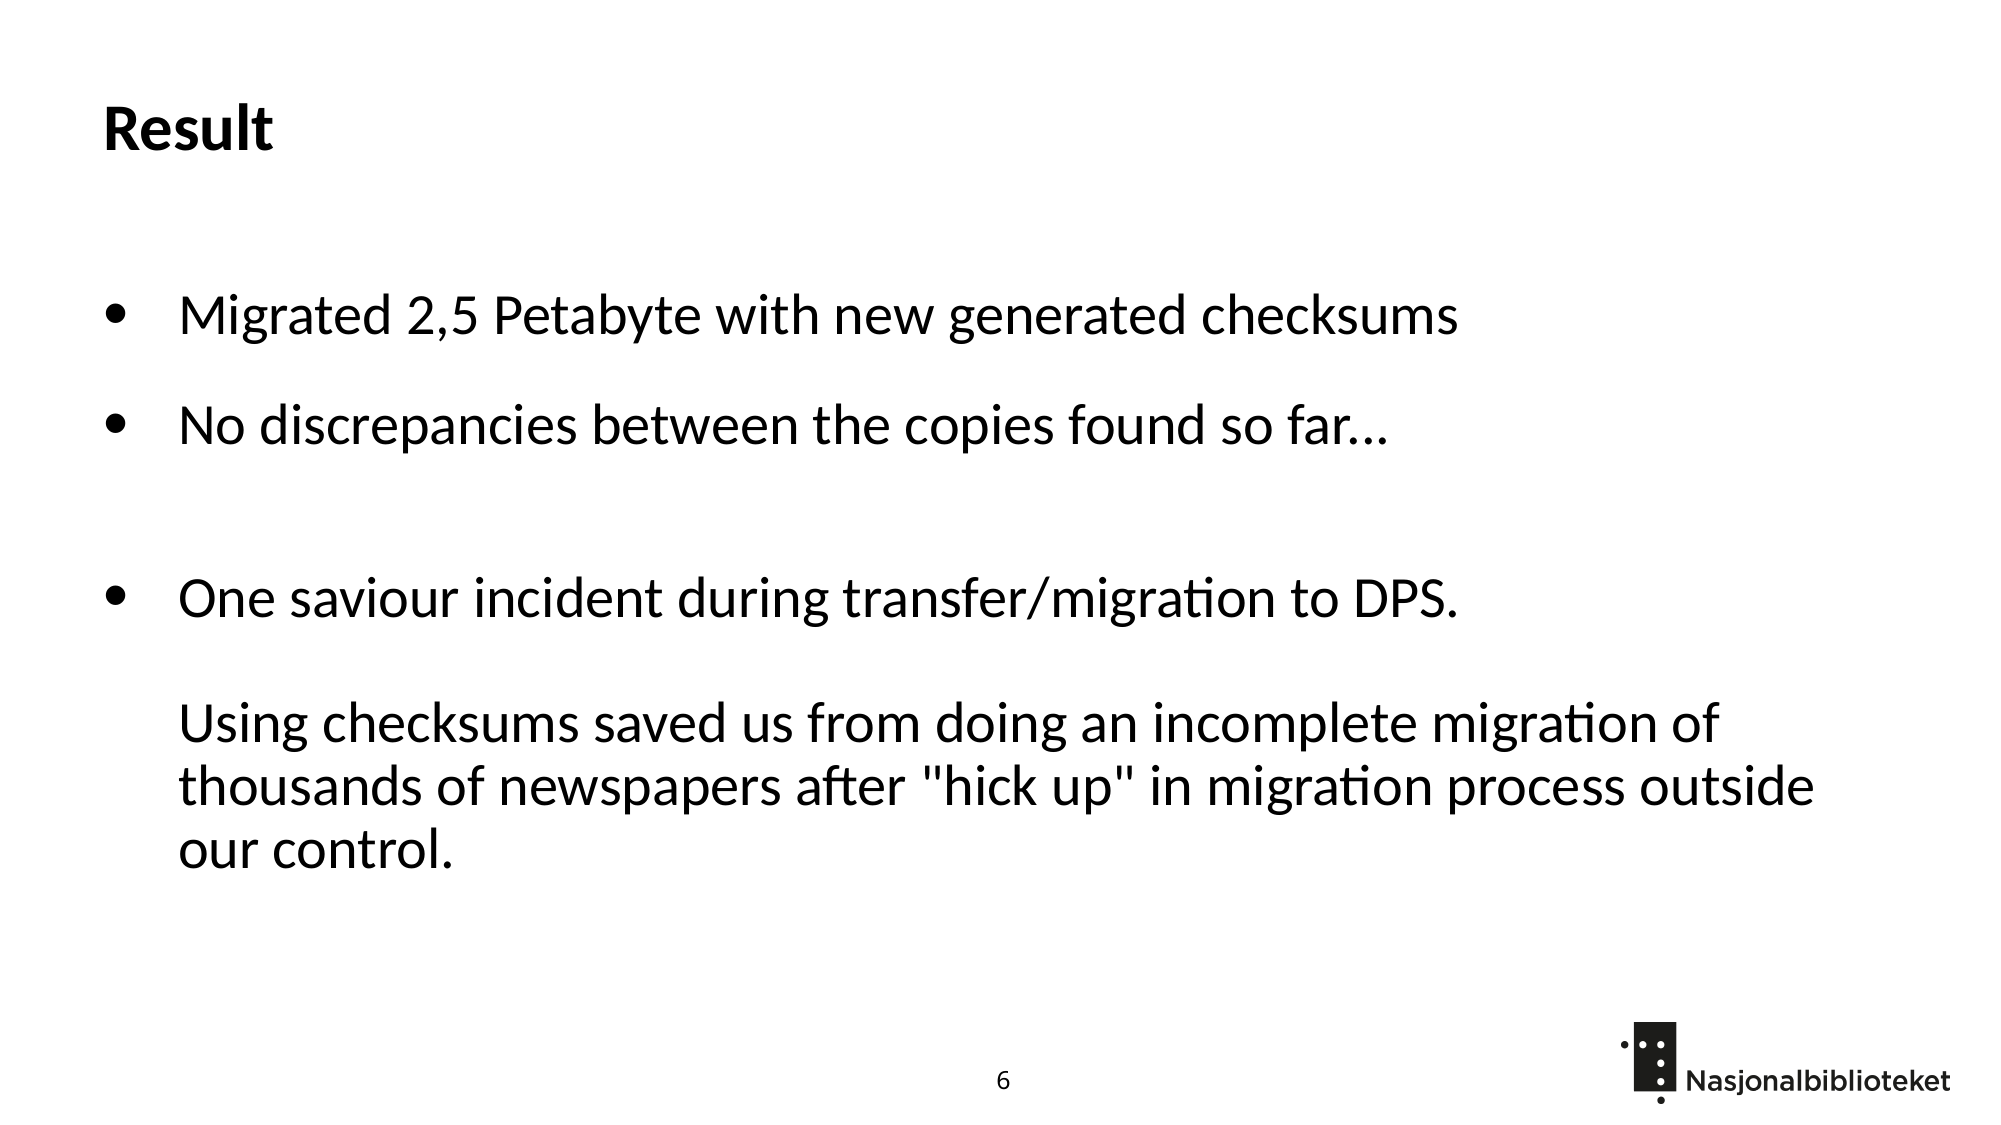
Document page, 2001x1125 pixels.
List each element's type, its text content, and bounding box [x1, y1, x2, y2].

list Migrated 2,5 Petabyte with new generated checksums No discrepancies between the copies found so far... One saviour incident during transfer/migration to DPS. Using checksums saved us from doing an incomplete migration of thousands of newspapers after "hick up" in migration process outside our control. [98, 279, 1902, 927]
title Result [98, 87, 1902, 207]
picture [1621, 1022, 1950, 1104]
slide_number 6 [987, 1064, 1012, 1105]
